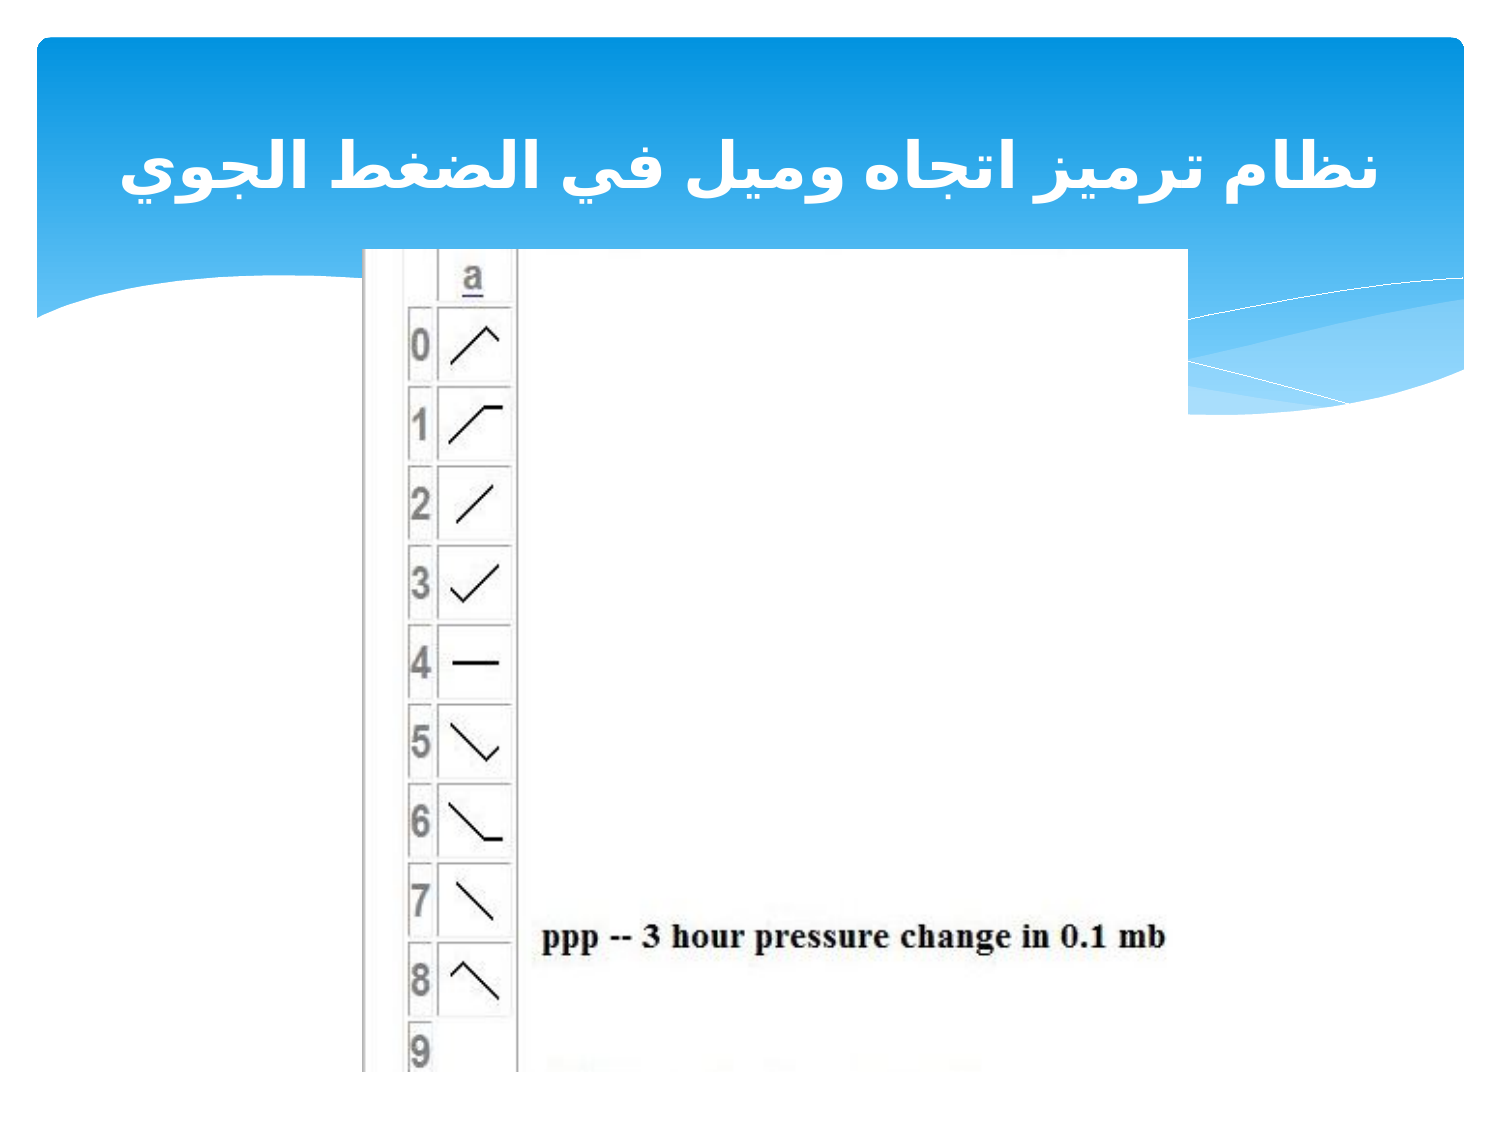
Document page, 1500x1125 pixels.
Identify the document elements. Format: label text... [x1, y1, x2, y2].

title نظام ترميز اتجاه وميل في الضغط الجوي [75, 87, 1425, 238]
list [362, 249, 1188, 1072]
